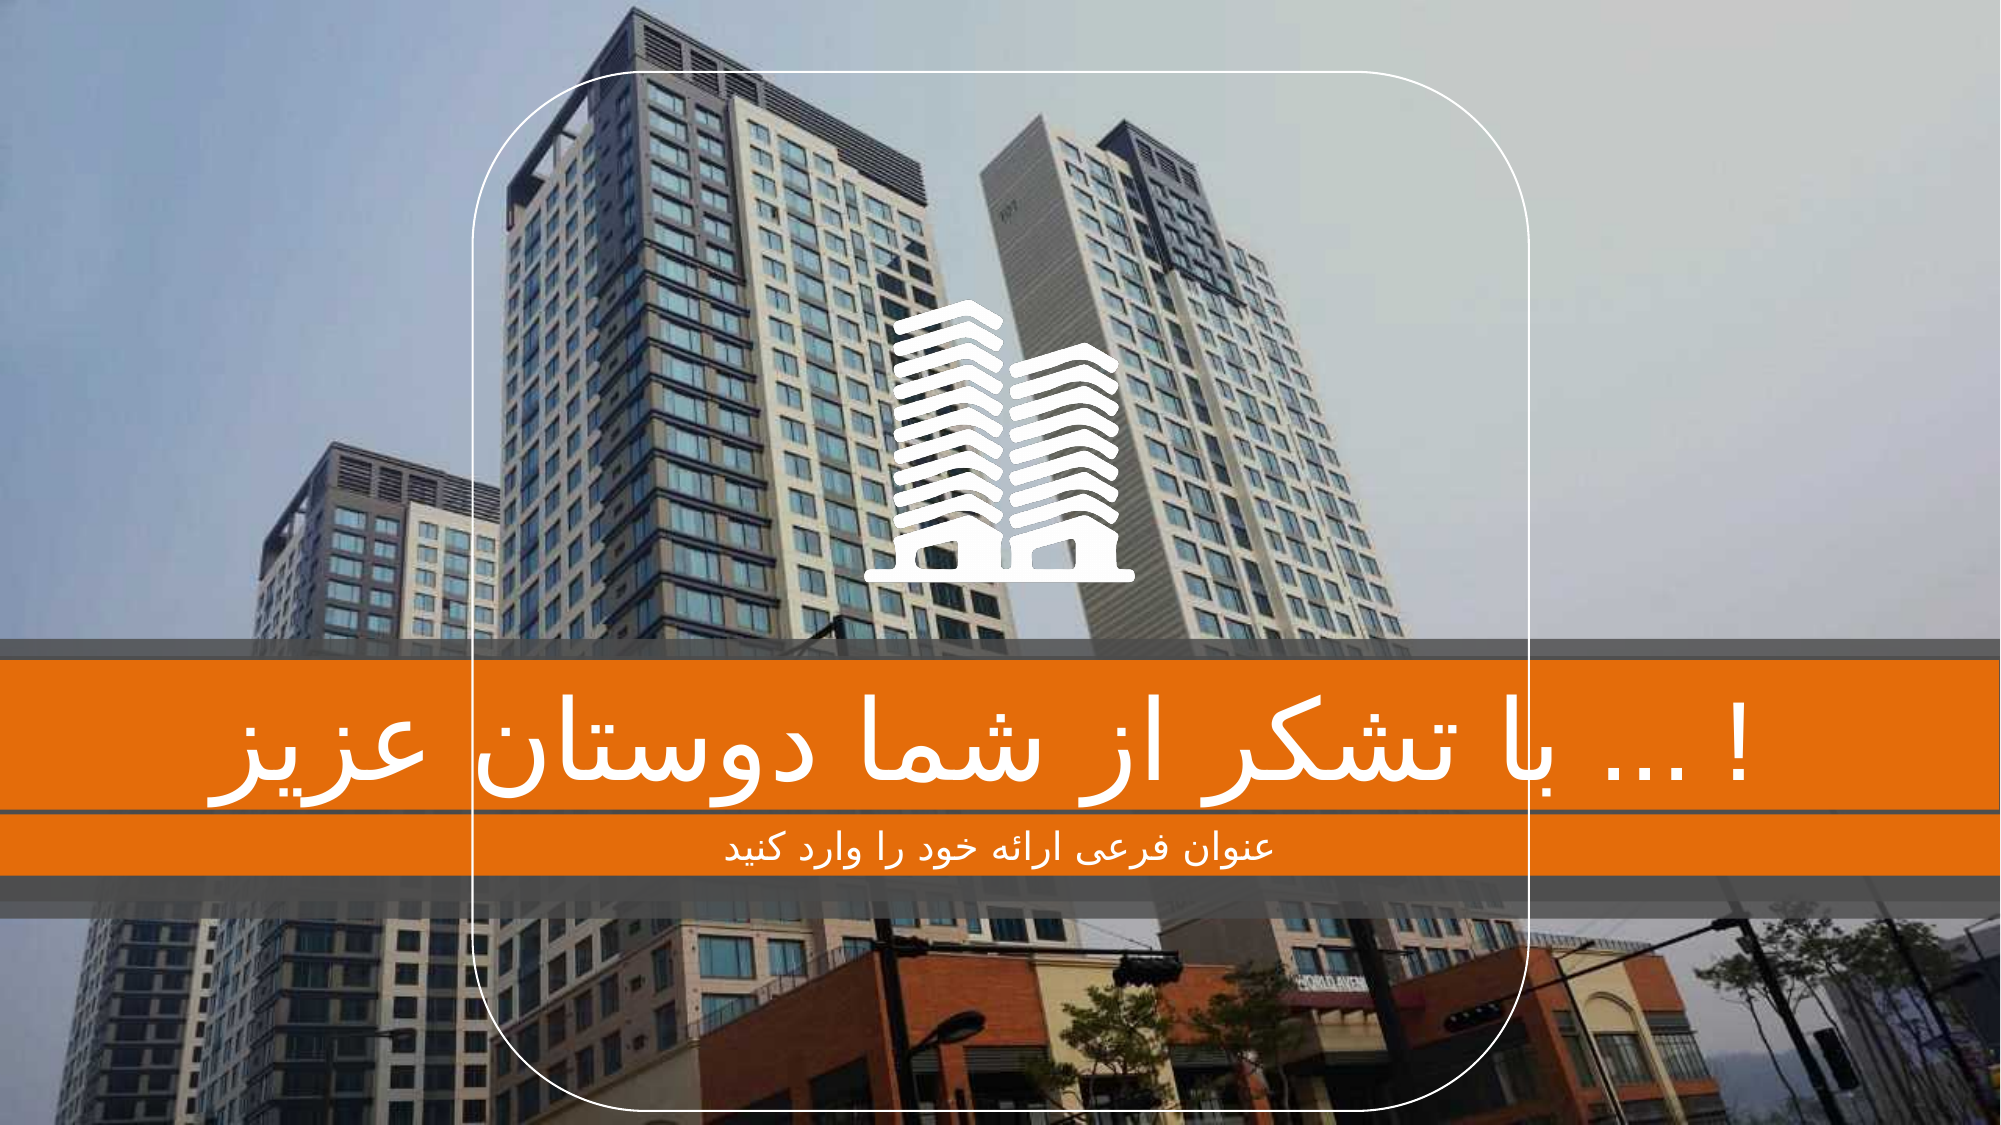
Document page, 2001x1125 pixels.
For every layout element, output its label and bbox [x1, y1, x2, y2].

picture [0, 0, 2001, 1125]
picture [864, 299, 1135, 583]
text_box [471, 919, 1530, 1112]
text_box [0, 638, 2000, 659]
text_box [471, 70, 1530, 638]
text_box [0, 659, 2000, 877]
text_box [0, 877, 2000, 919]
